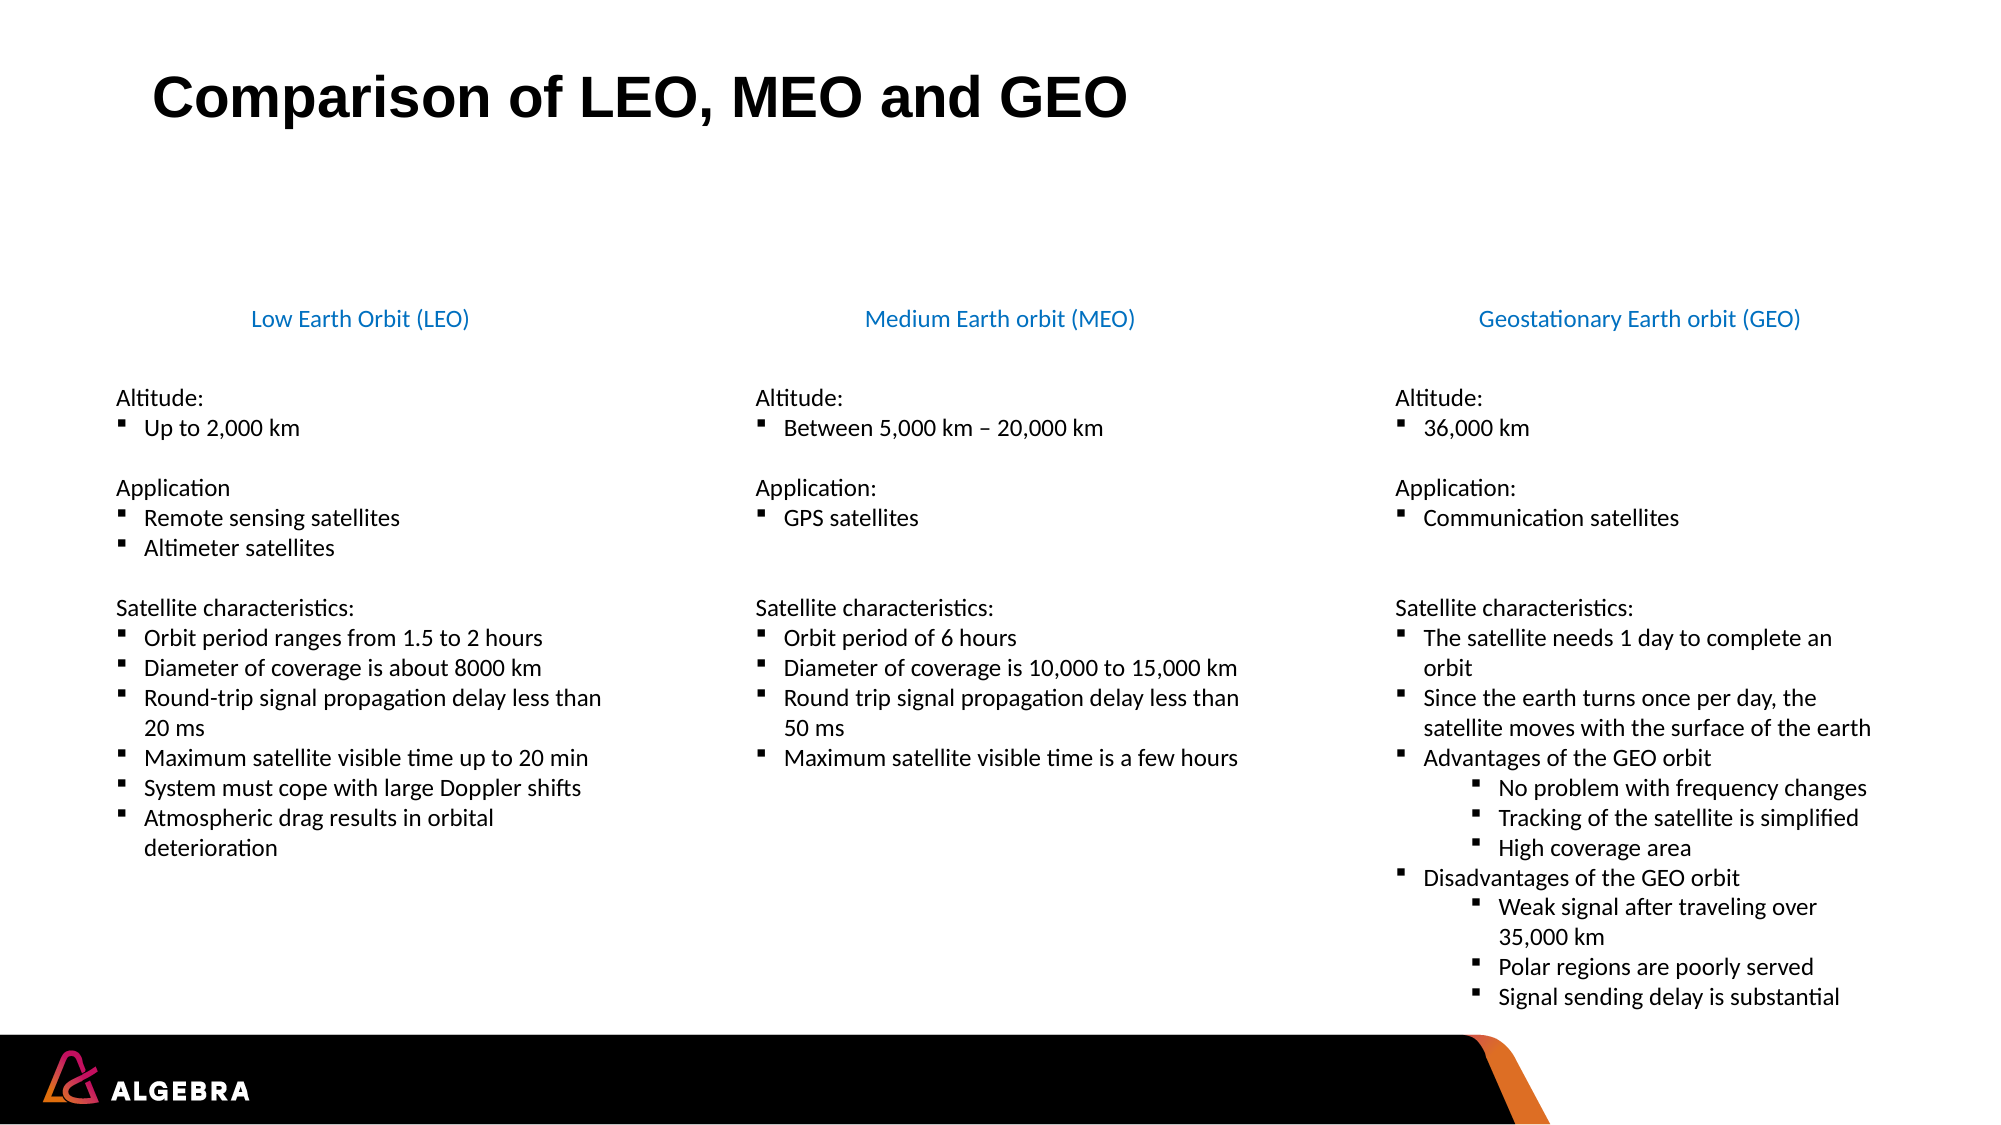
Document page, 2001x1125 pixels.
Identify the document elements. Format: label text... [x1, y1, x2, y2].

text_box Altitude: 36,000 km Application: Communication satellites Satellite characteristics: The satellite needs 1 day to complete an orbit Since the earth turns once per day, the satellite moves with the surface of the earth Advantages of the GEO orbit No problem with frequency changes Tracking of the satellite is simplified High coverage area Disadvantages of the GEO orbit Weak signal after traveling over 35,000 km Polar regions are poorly served Signal sending delay is substantial [1380, 373, 1901, 1026]
picture [0, 1034, 1733, 1125]
text_box Medium Earth orbit (MEO) [740, 294, 1261, 358]
text_box Low Earth Orbit (LEO) [100, 294, 621, 358]
text_box Altitude: Up to 2,000 km Application Remote sensing satellites Altimeter satellites Satellite characteristics: Orbit period ranges from 1.5 to 2 hours Diameter of coverage is about 8000 km Round-trip signal propagation delay less than 20 ms Maximum satellite visible time up to 20 min System must cope with large Doppler shifts Atmospheric drag results in orbital deterioration [100, 373, 621, 1026]
title Comparison of LEO, MEO and GEO [137, 59, 1863, 278]
text_box Geostationary Earth orbit (GEO) [1380, 294, 1901, 358]
text_box Altitude: Between 5,000 km – 20,000 km Application: GPS satellites Satellite characteristics: Orbit period of 6 hours Diameter of coverage is 10,000 to 15,000 km Round trip signal propagation delay less than 50 ms Maximum satellite visible time is a few hours [740, 373, 1261, 1026]
